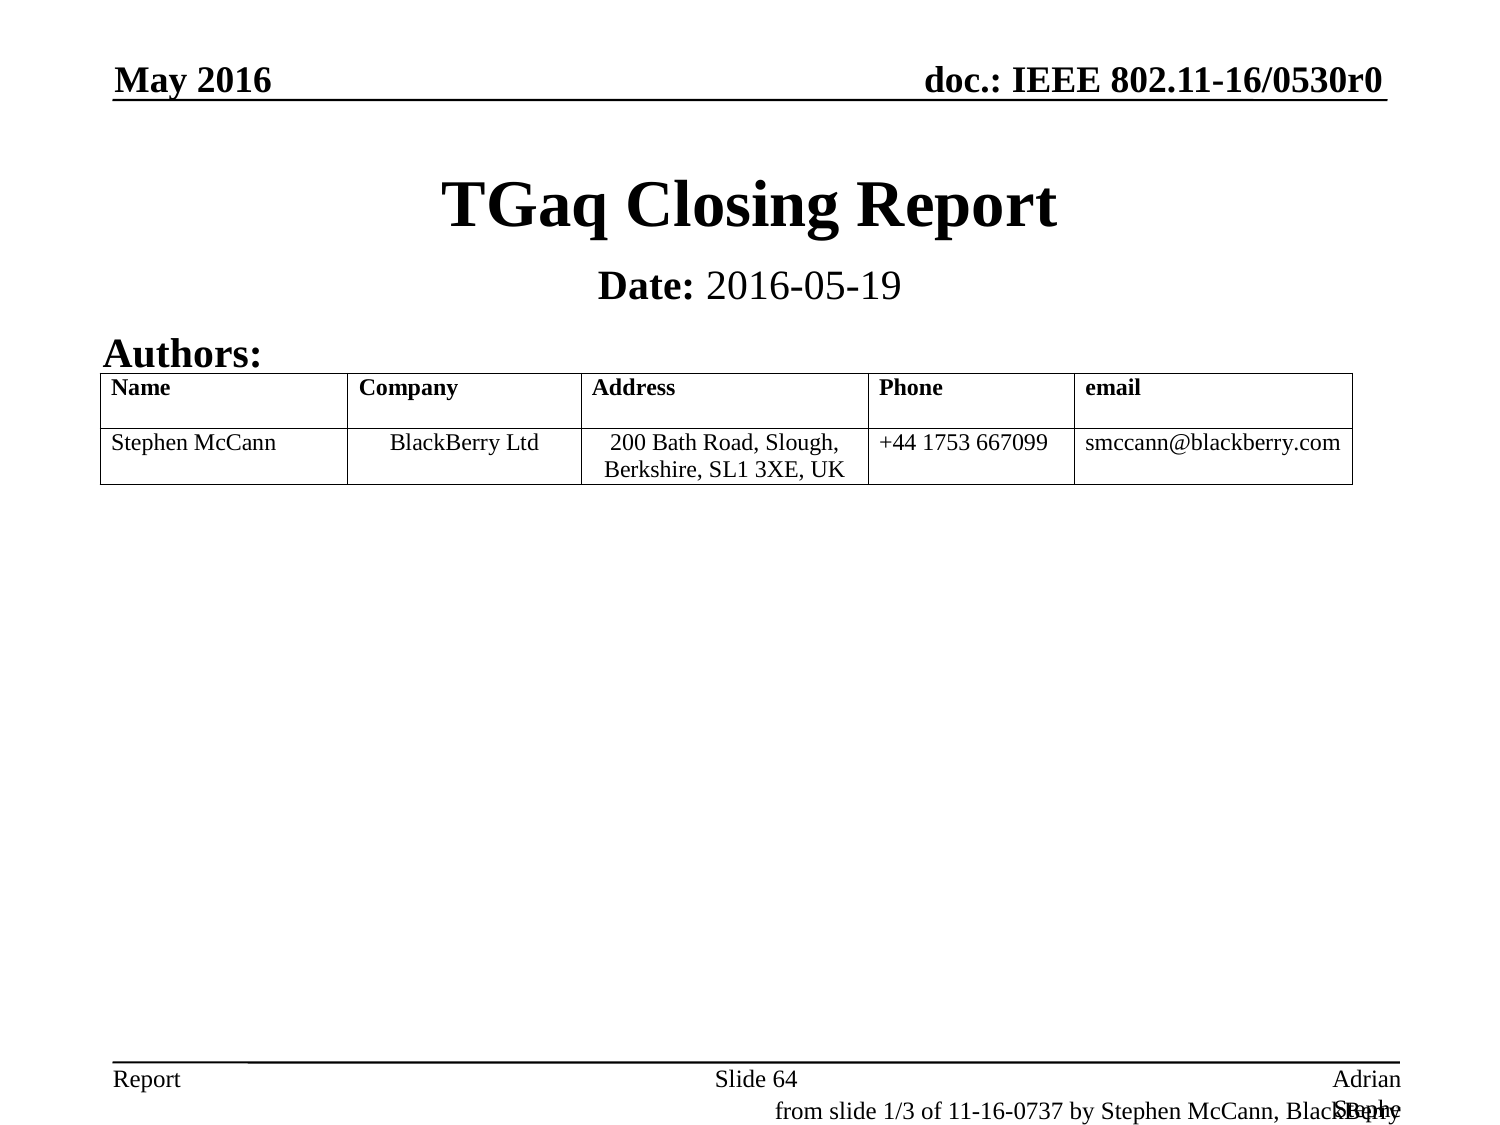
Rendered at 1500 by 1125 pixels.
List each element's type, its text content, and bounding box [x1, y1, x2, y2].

text_box from slide 1/3 of 11-16-0737 by Stephen McCann, BlackBerry [343, 1087, 1417, 1125]
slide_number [114, 54, 374, 101]
list Date: 2016-05-19 [112, 249, 1388, 313]
footer Adrian Stephens, Intel Corporation [1324, 1061, 1402, 1087]
title TGaq Closing Report [112, 112, 1388, 249]
slide_number Slide 64 [711, 1061, 801, 1087]
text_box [85, 372, 1365, 736]
text_box Authors: [87, 318, 325, 371]
